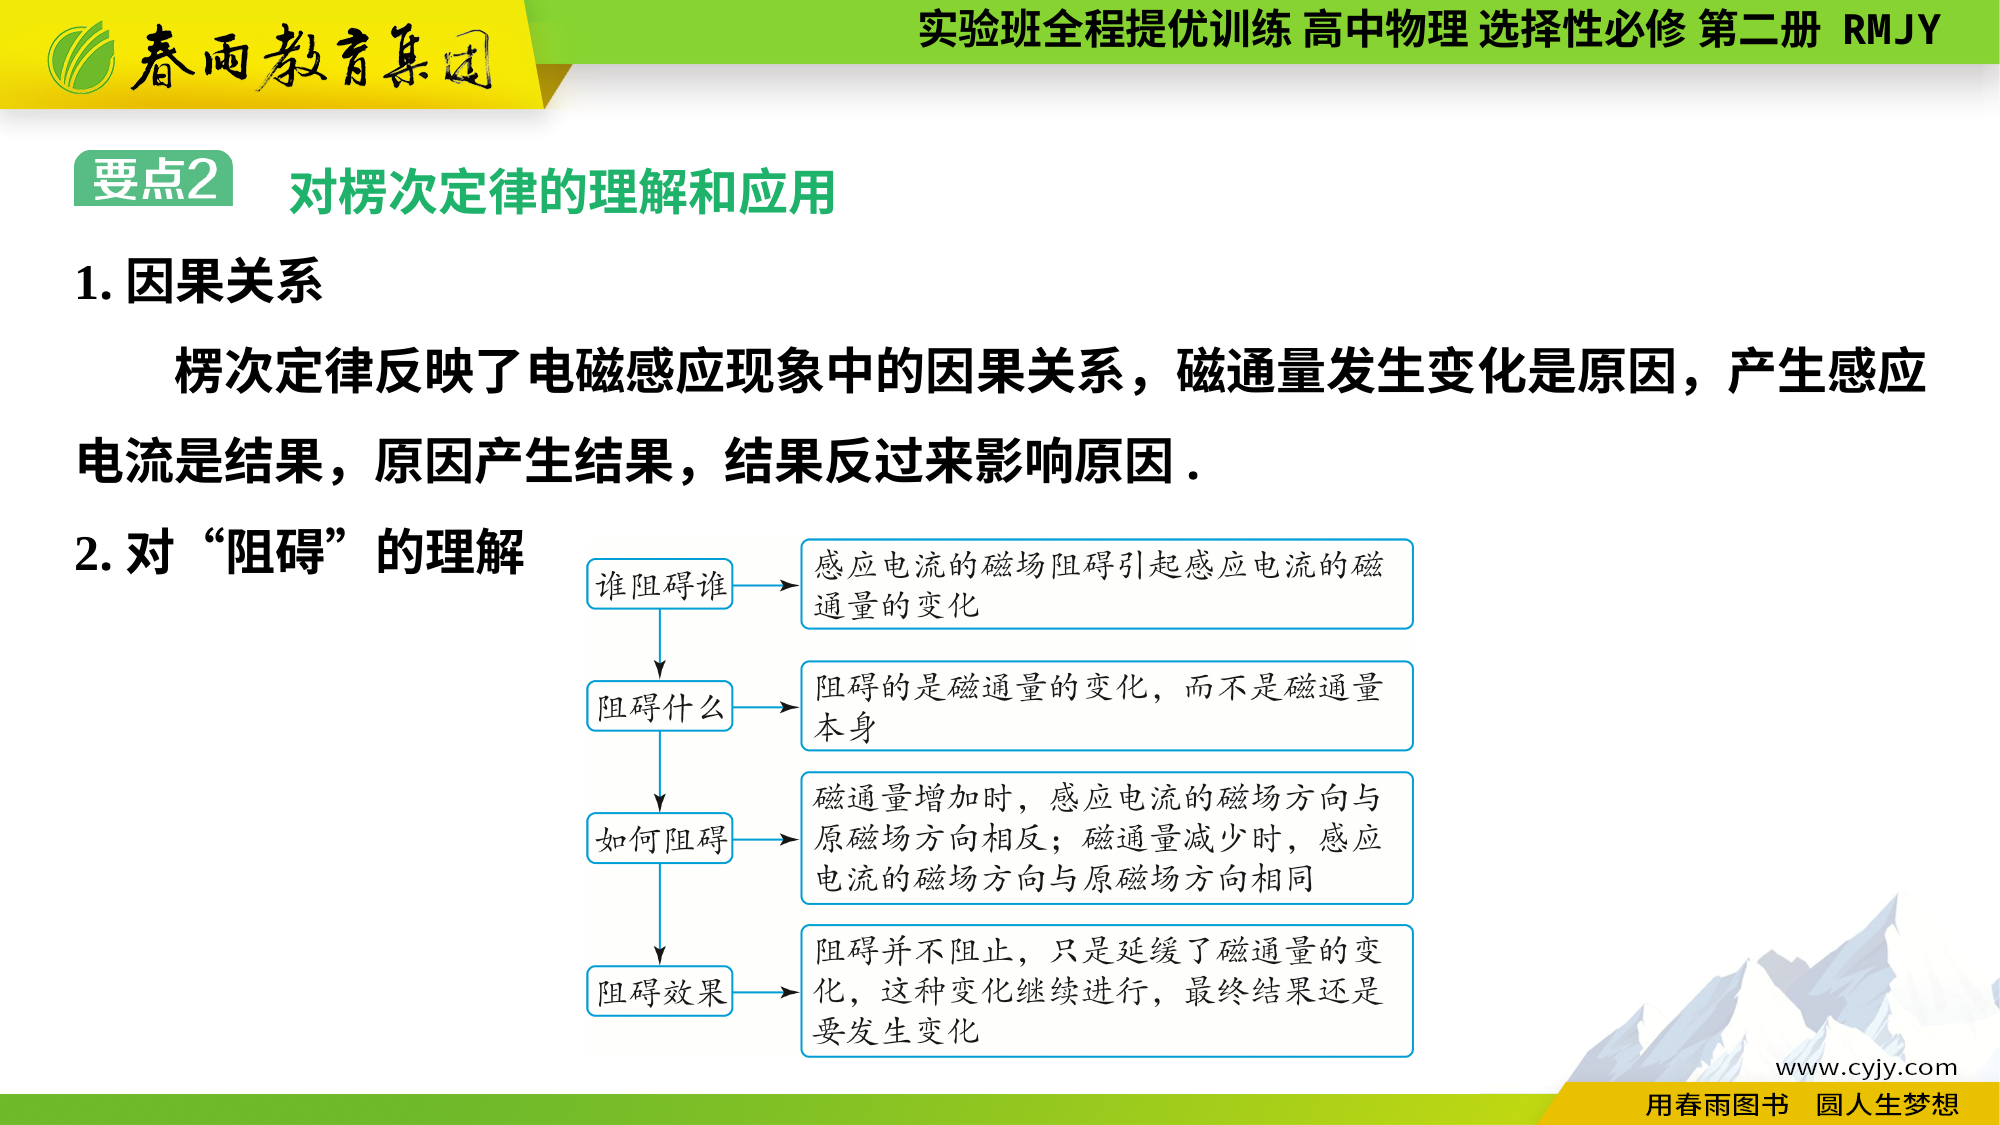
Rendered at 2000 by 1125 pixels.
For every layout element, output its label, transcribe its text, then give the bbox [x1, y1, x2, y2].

list 对楞次定律的理解和应用 1.因果关系 楞次定律反映了电磁感应现象中的因果关系，磁通量发生变化是原因，产生感应电流是结果，原因产生结果，结果反过来影响原因. 2.对“阻碍”的理解 [59, 122, 1944, 592]
picture [0, 0, 2000, 1125]
